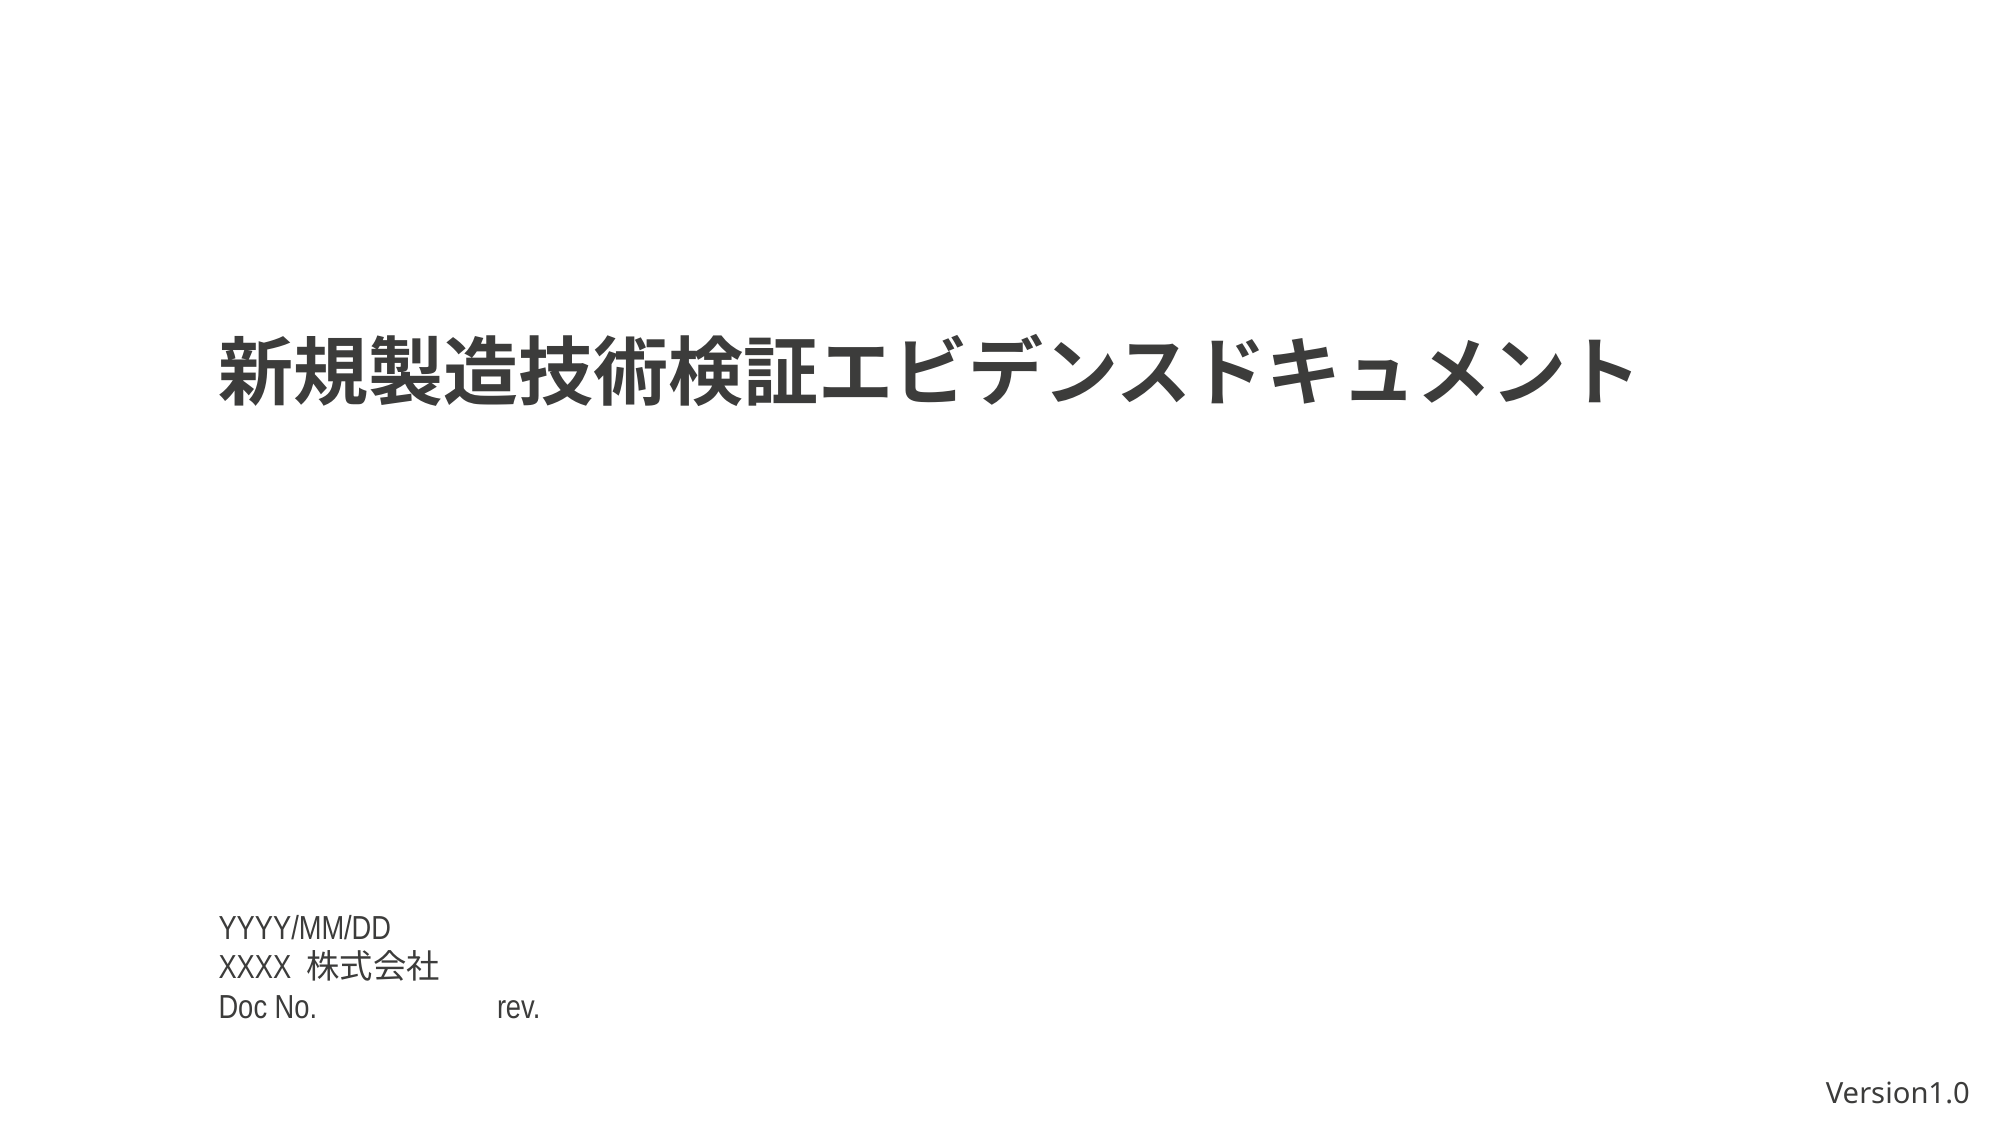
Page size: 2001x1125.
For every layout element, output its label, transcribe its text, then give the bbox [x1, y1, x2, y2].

list 新規製造技術検証エビデンスドキュメント [177, 274, 1813, 458]
text_box Version1.0 [1810, 1067, 1985, 1117]
list Yyyy/mm/dd XXXX 株式会社 Doc No. rev. [177, 876, 1004, 1058]
